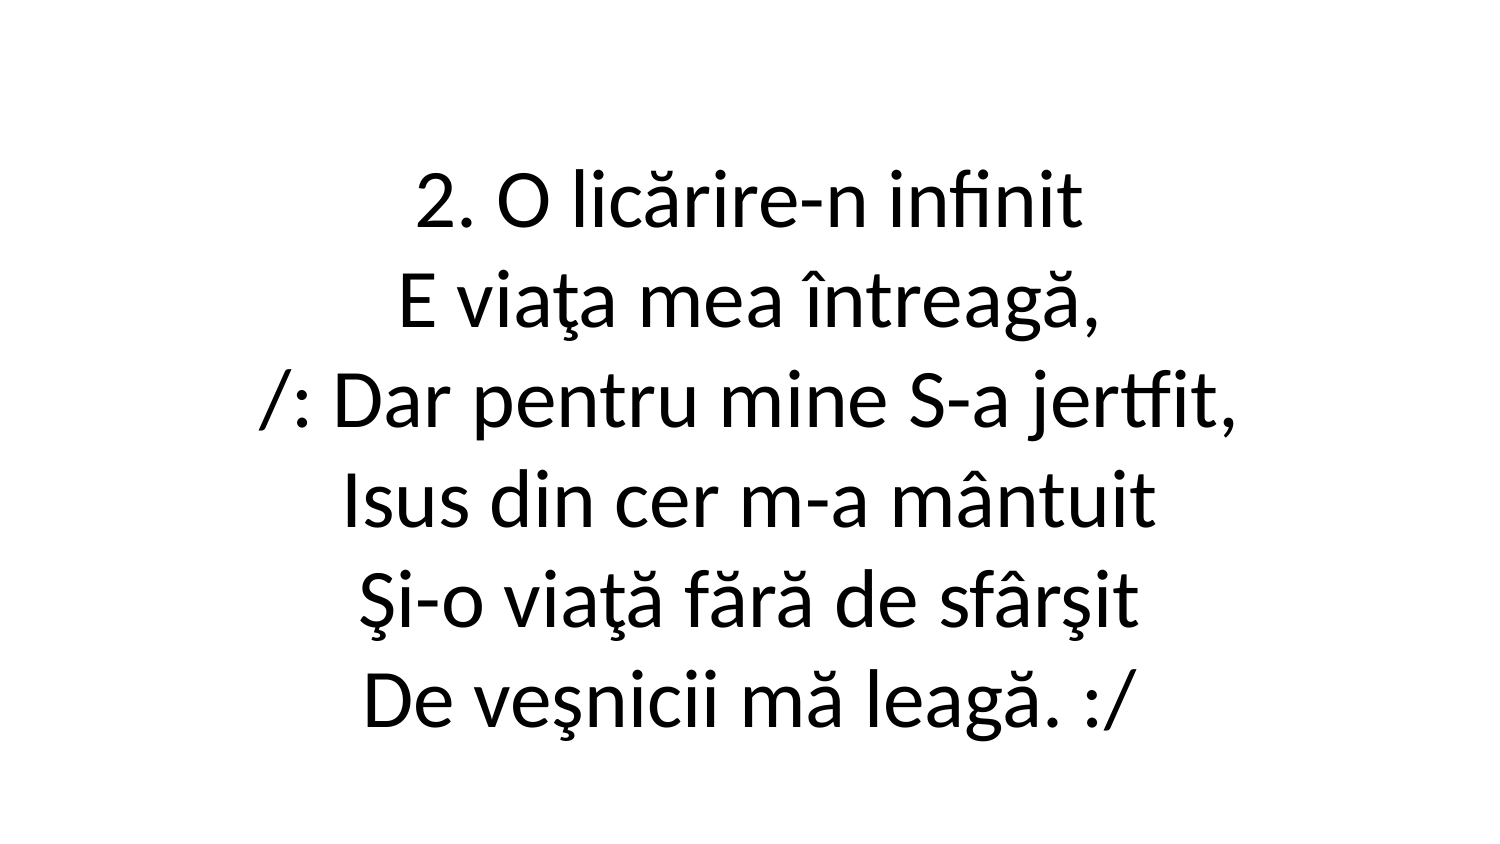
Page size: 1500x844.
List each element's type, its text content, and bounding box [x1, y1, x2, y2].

text_box 2. O licărire-n infinit E viaţa mea întreagă, /: Dar pentru mine S-a jertfit, Isus din cer m-a mântuit Şi-o viaţă fără de sfârşit De veşnicii mă leagă. :/ [244, 92, 1256, 752]
